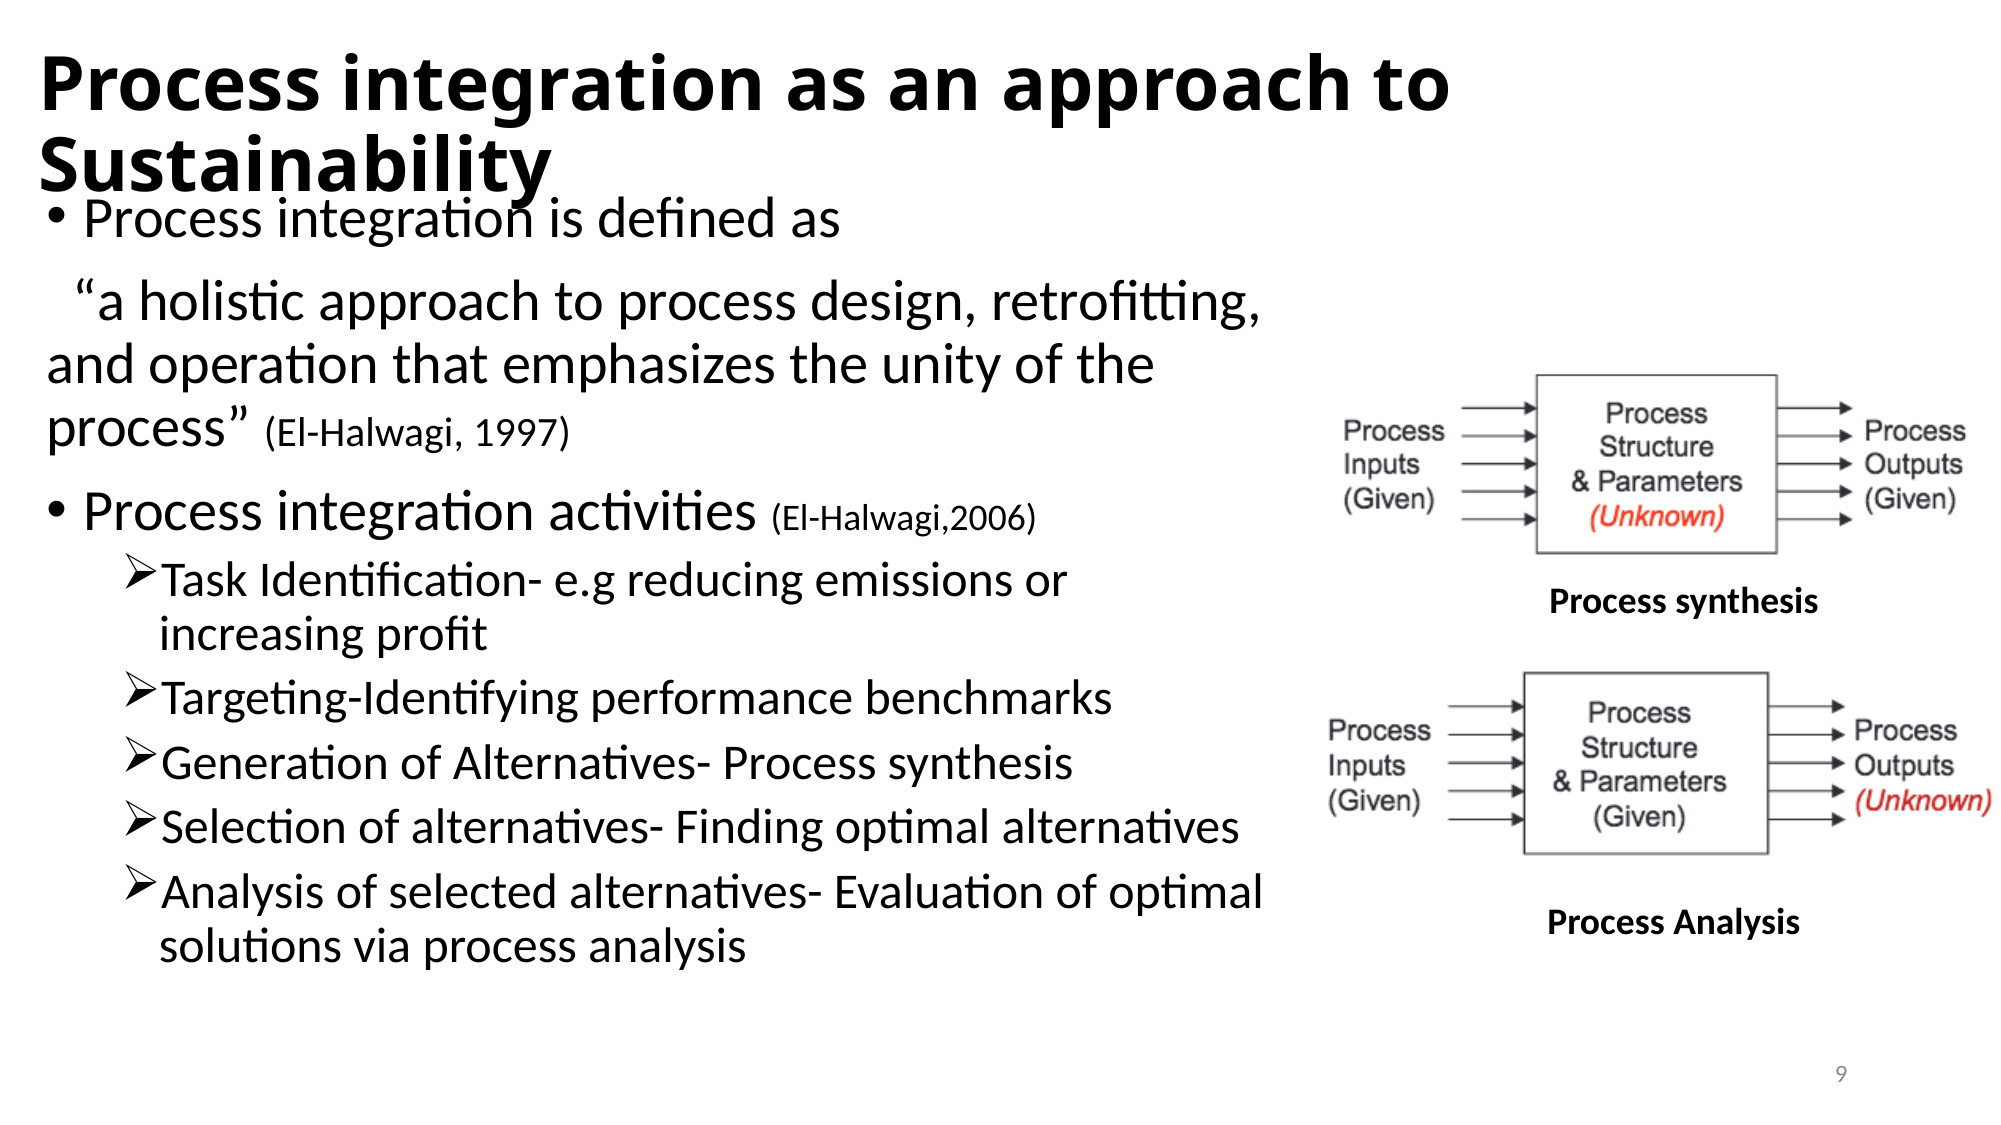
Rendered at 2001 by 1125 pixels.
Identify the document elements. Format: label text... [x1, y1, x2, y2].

title Process integration as an approach to Sustainability [23, 18, 1748, 236]
text_box Process synthesis [1394, 569, 1974, 628]
text_box Process Analysis [1384, 889, 1964, 950]
list Process integration is defined as “a holistic approach to process design, retrofitting, and operation that emphasizes the unity of the process” (El-Halwagi, 1997) Process integration activities (El-Halwagi,2006) Task Identification- e.g reducing emissions or increasing profit Targeting-Identifying performance benchmarks Generation of Alternatives- Process synthesis Selection of alternatives- Finding optimal alternatives Analysis of selected alternatives- Evaluation of optimal solutions via process analysis [31, 179, 1300, 1079]
picture [1301, 343, 2000, 569]
picture [1270, 648, 2001, 870]
slide_number 9 [1412, 1042, 1863, 1103]
